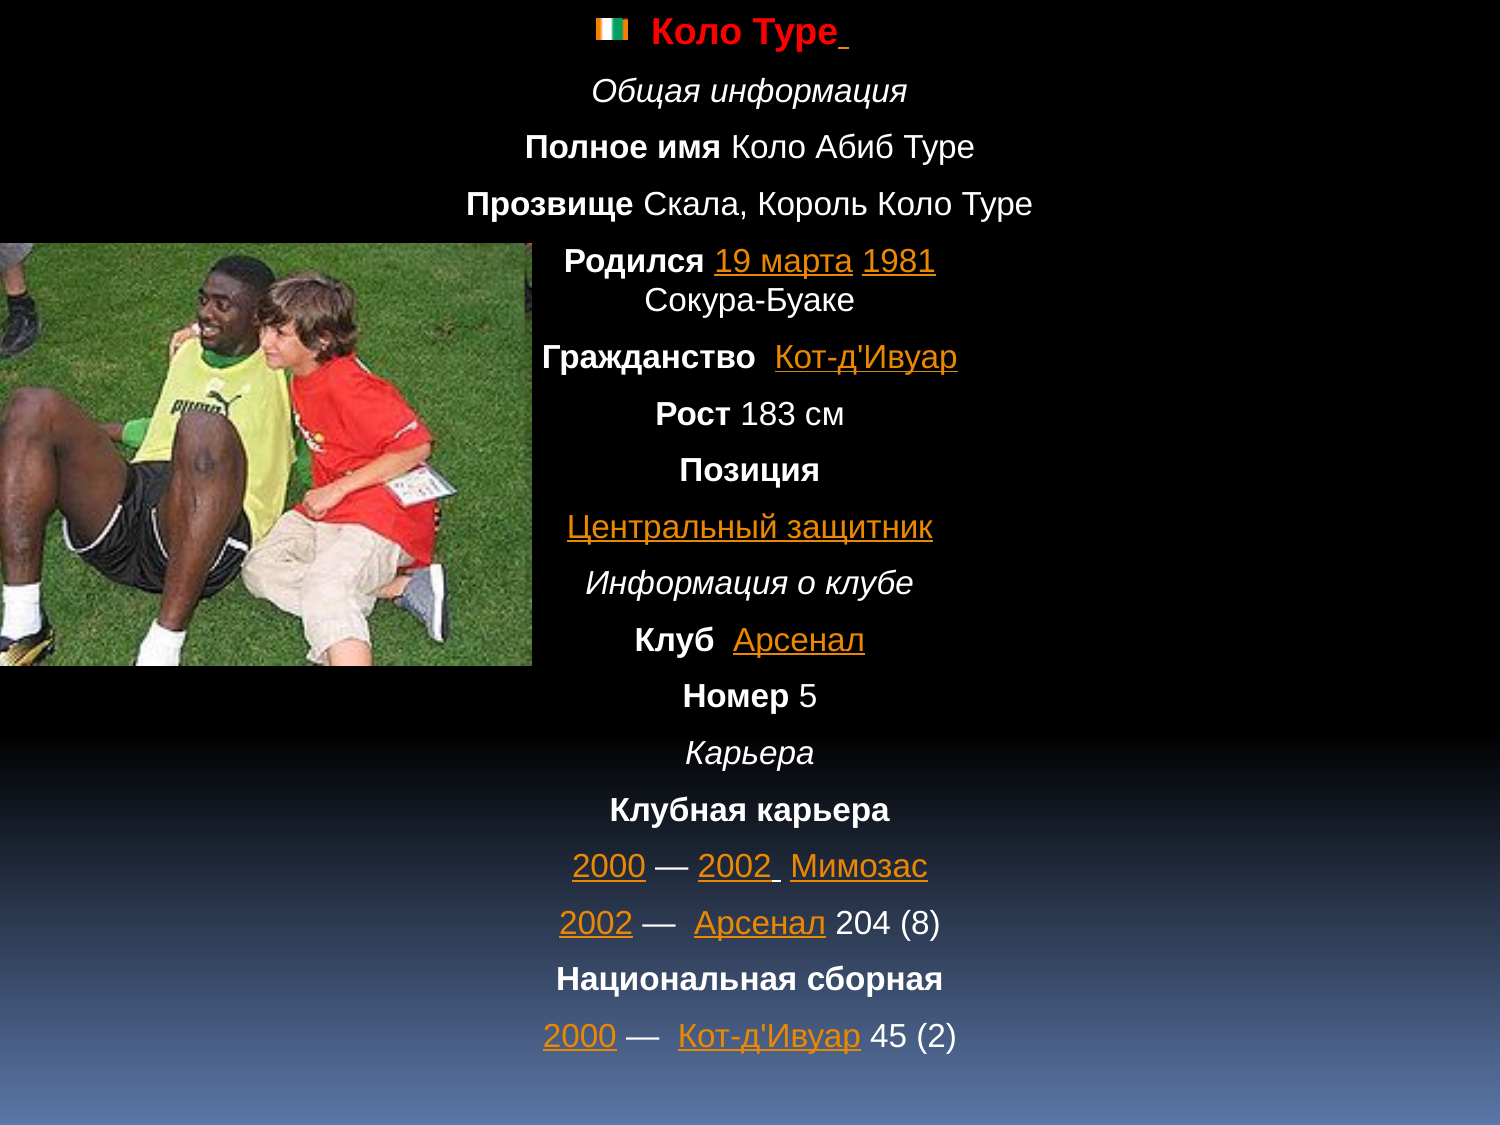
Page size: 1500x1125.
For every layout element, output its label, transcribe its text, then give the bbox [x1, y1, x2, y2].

picture [595, 18, 628, 40]
picture [0, 242, 532, 666]
text_box Коло Туре Общая информация Полное имя Коло Абиб Туре Прозвище Скала, Король Коло Туре Родился 19 марта 1981 Сокура-Буаке Гражданство Кот-д'Ивуар Рост 183 см Позиция Центральный защитник Информация о клубе Клуб Арсенал Номер 5 Карьера Клубная карьера 2000 — 2002 Мимозас 2002 — Арсенал 204 (8) Национальная сборная 2000 — Кот-д'Ивуар 45 (2) [0, 0, 1500, 1062]
